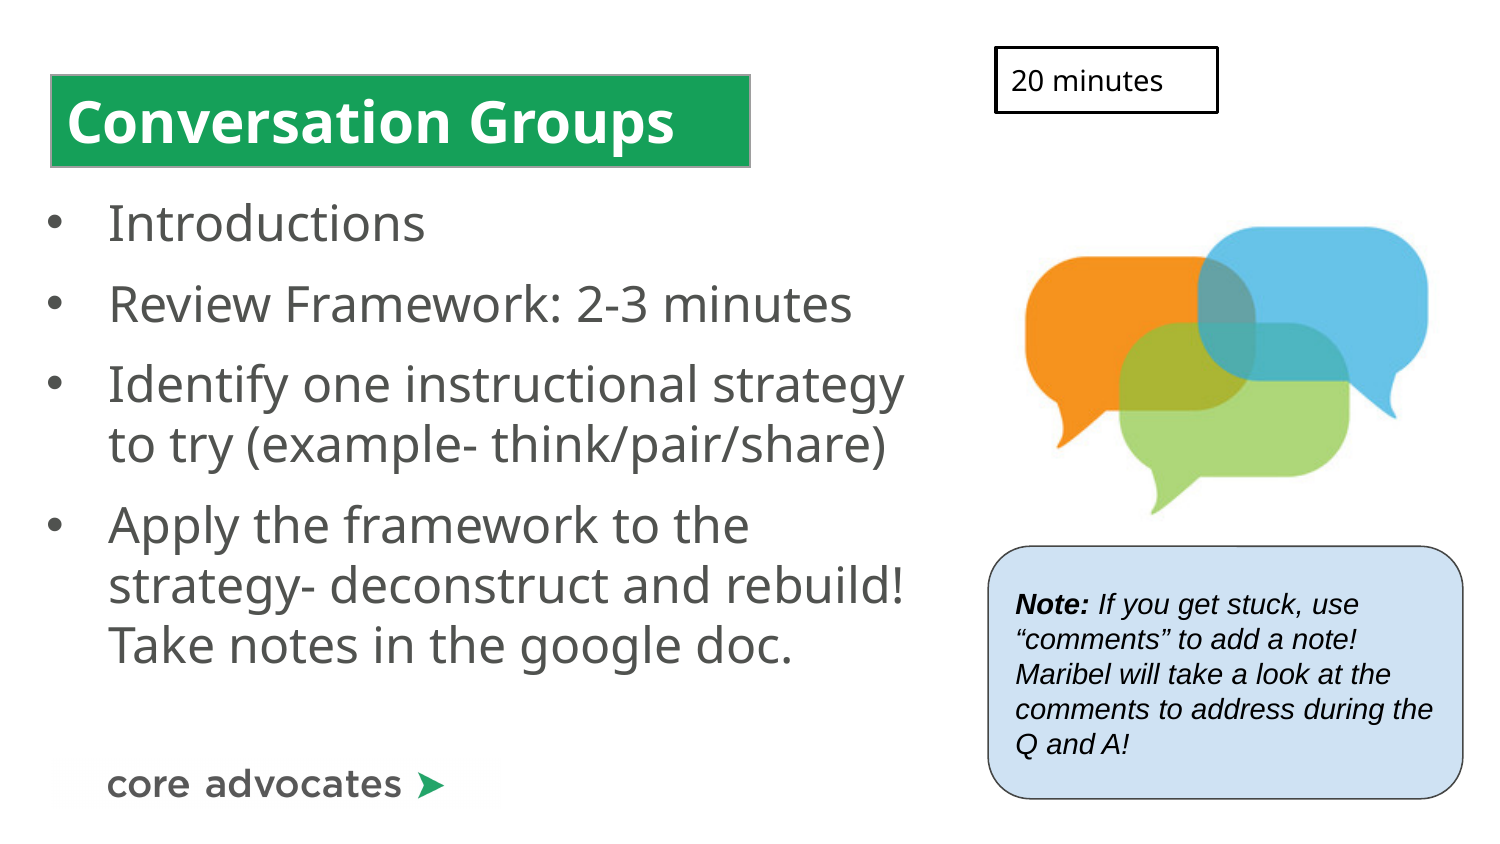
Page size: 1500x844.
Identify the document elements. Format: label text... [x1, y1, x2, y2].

text_box Note: If you get stuck, use “comments” to add a note! Maribel will take a look at the comments to address during the Q and A! [988, 561, 1463, 799]
picture [50, 758, 501, 810]
picture [999, 183, 1450, 559]
title Conversation Groups [51, 72, 1449, 167]
list Introductions Review Framework: 2-3 minutes Identify one instructional strategy to try (example- think/pair/share) Apply the framework to the strategy- deconstruct and rebuild! Take notes in the google doc. [18, 183, 980, 639]
text_box 20 minutes [995, 47, 1218, 113]
